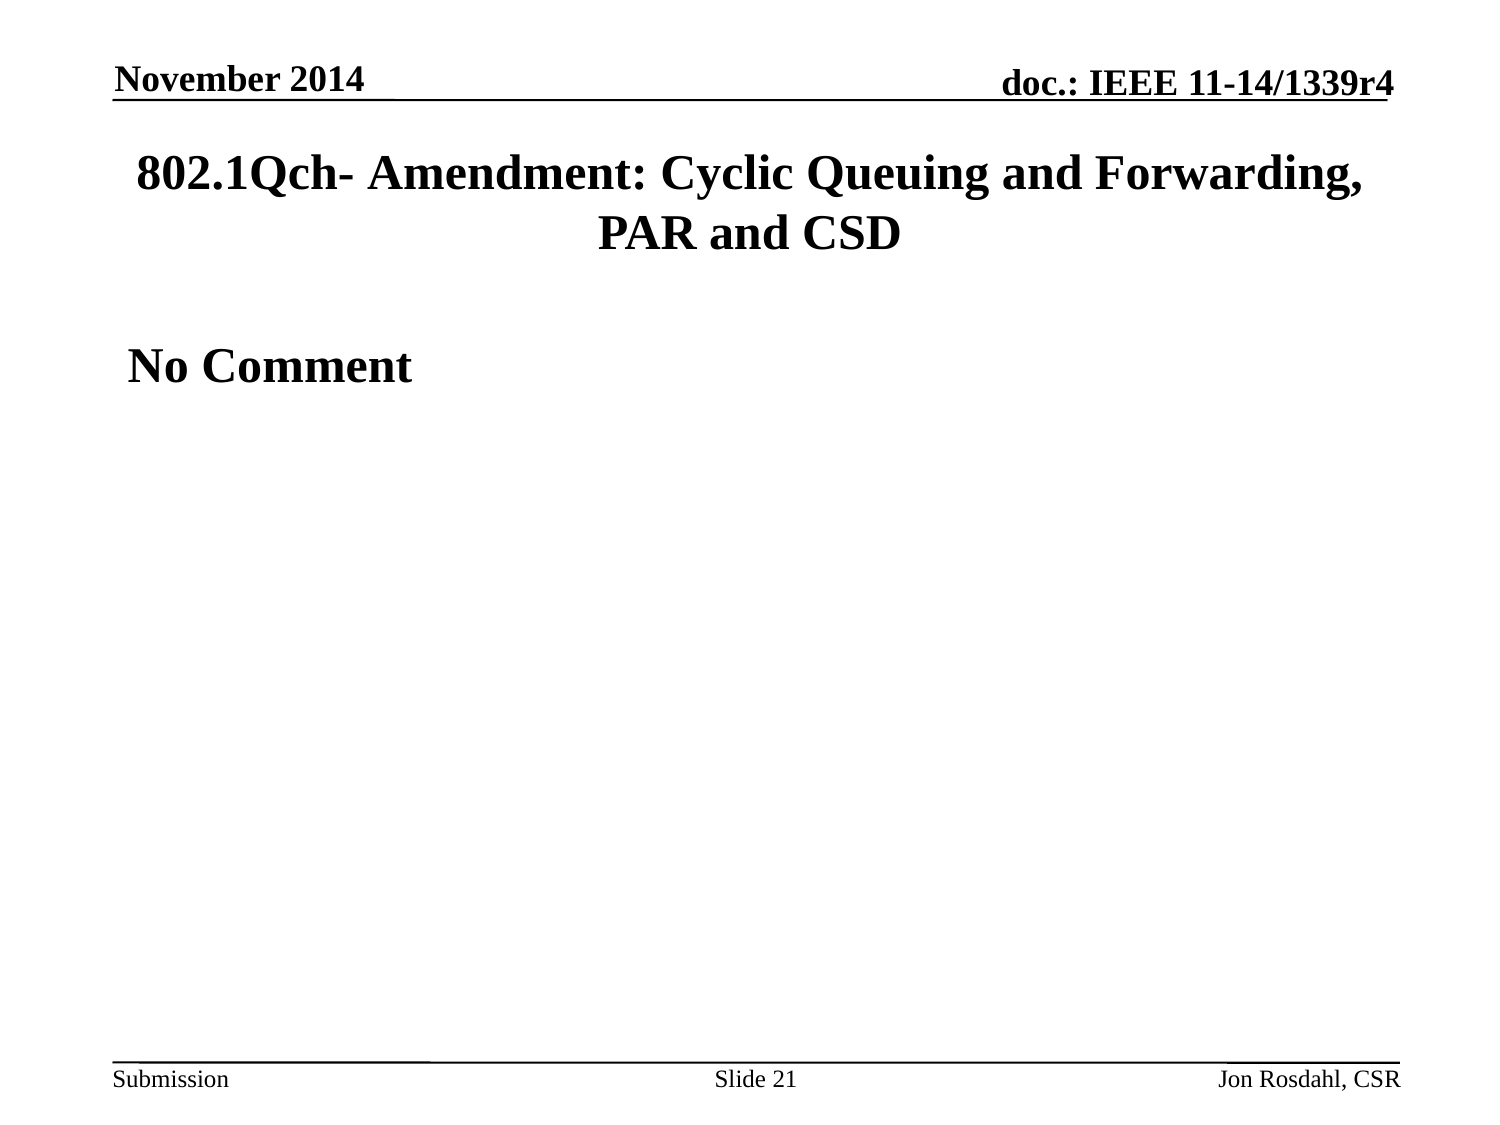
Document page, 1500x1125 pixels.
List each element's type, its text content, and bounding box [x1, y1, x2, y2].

list No Comment [112, 324, 1388, 1000]
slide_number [114, 54, 423, 100]
footer Jon Rosdahl, CSR [878, 1061, 1402, 1093]
title 802.1Qch- Amendment: Cyclic Queuing and Forwarding, PAR and CSD [112, 112, 1388, 288]
slide_number Slide 21 [712, 1061, 800, 1123]
